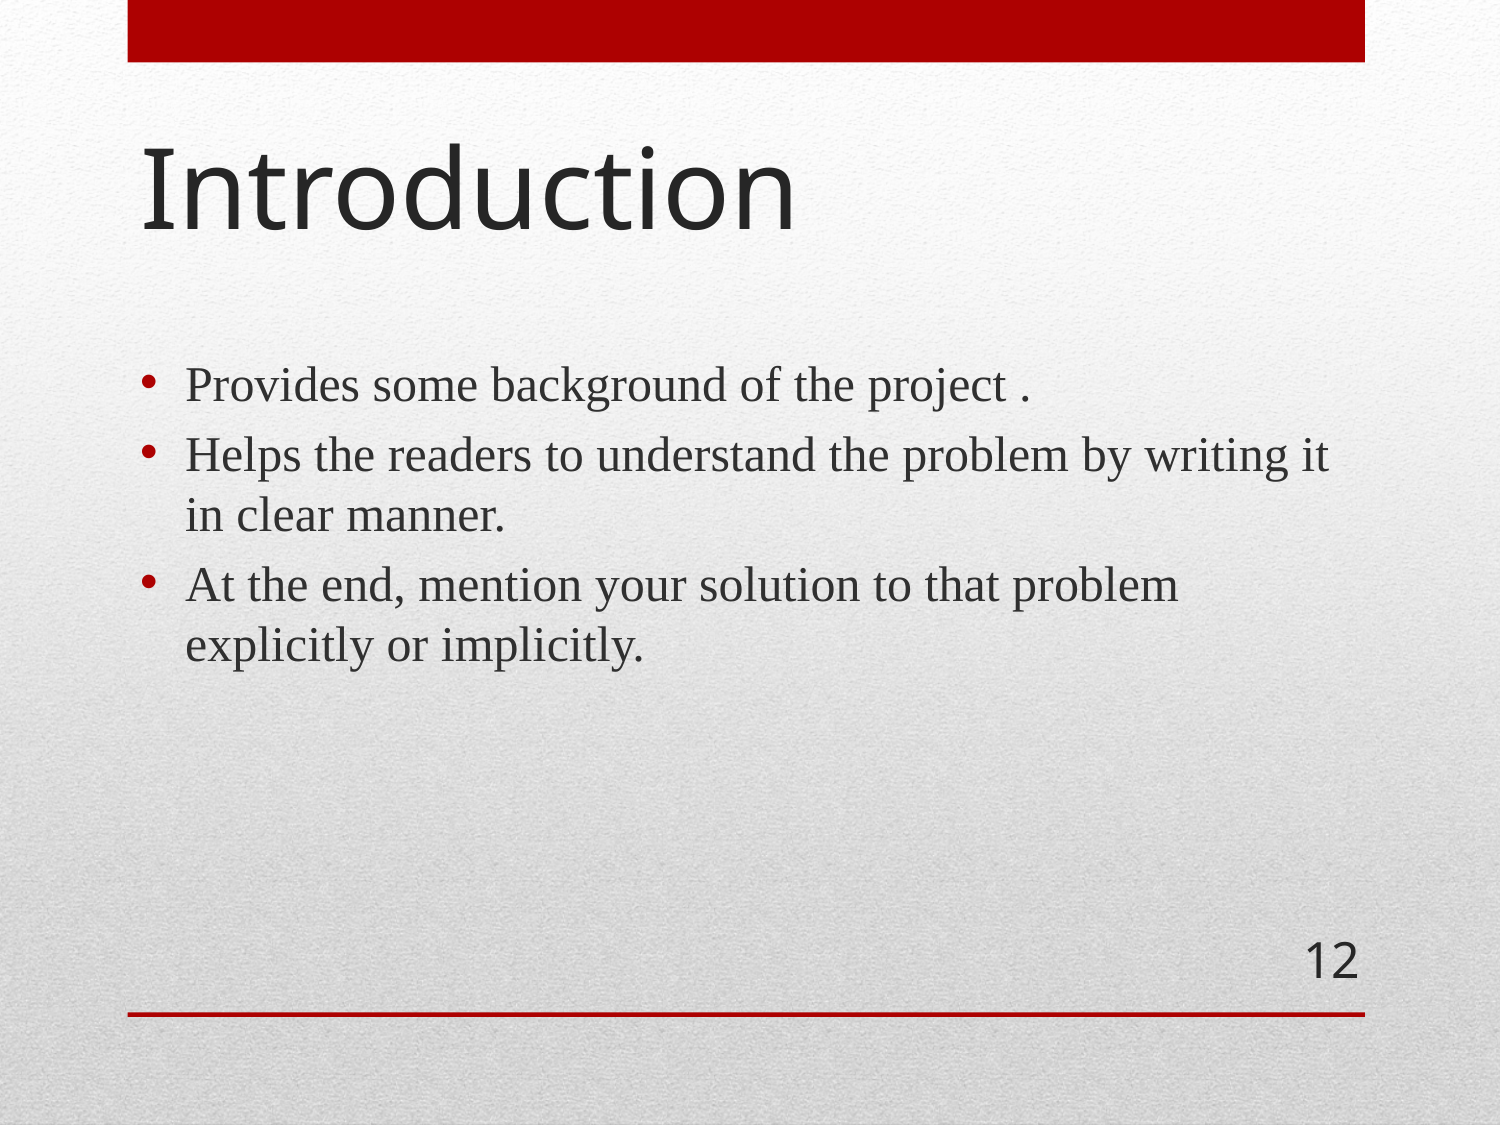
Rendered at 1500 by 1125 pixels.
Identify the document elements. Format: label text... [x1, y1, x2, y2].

title Introduction [125, 102, 1238, 260]
slide_number 12 [1250, 933, 1375, 993]
list Provides some background of the project . Helps the readers to understand the problem by writing it in clear manner. At the end, mention your solution to that problem explicitly or implicitly. [125, 262, 1363, 901]
